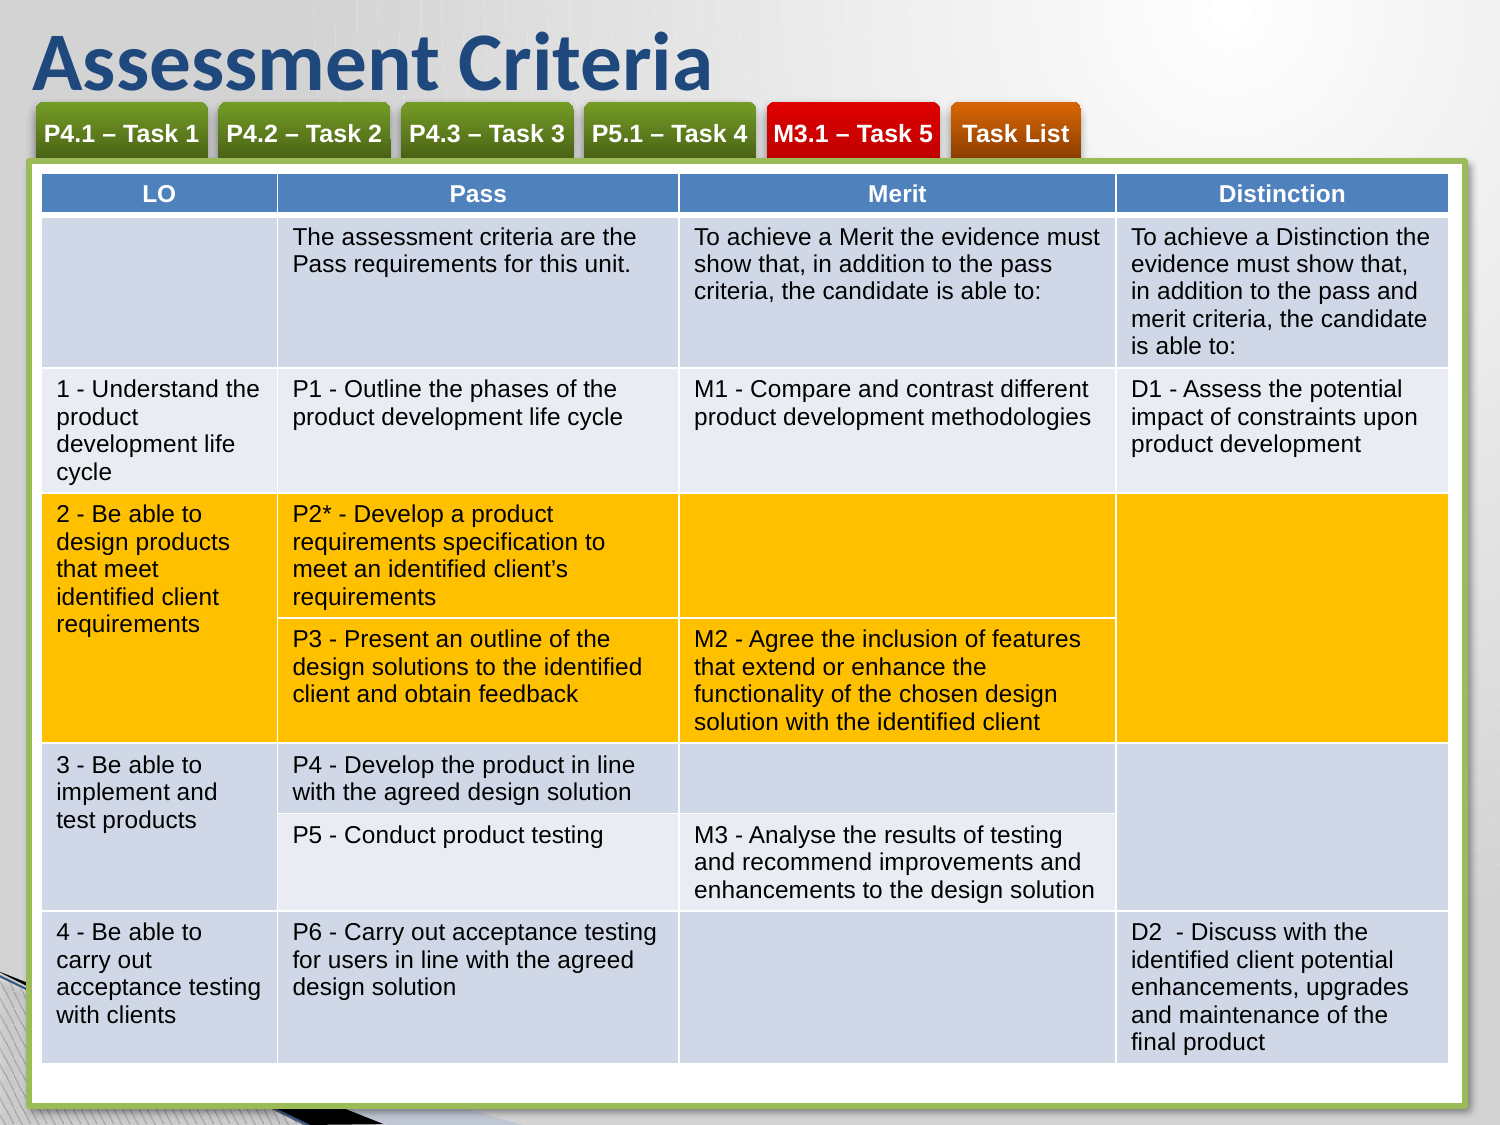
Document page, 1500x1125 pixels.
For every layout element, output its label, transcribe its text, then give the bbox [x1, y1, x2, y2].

table_cell D2 - Discuss with the identified client potential enhancements, upgrades and maintenance of the final product [1117, 912, 1448, 1063]
table_cell 1 - Understand the product development life cycle [42, 369, 277, 492]
table_cell [680, 494, 1115, 617]
table_cell P4 - Develop the product in line with the agreed design solution [278, 744, 678, 813]
table_cell M2 - Agree the inclusion of features that extend or enhance the functionality of the chosen design solution with the identified client [680, 619, 1115, 742]
table_cell [680, 912, 1115, 1063]
table_cell 3 - Be able to implement and test products [42, 744, 277, 910]
table_cell [1117, 744, 1448, 910]
table_cell P5 - Conduct product testing [278, 814, 678, 910]
table_cell 2 - Be able to design products that meet identified client requirements [42, 494, 277, 742]
table_cell [1117, 494, 1448, 742]
table_header Merit [680, 174, 1115, 212]
table_cell To achieve a Distinction the evidence must show that, in addition to the pass and merit criteria, the candidate is able to: [1117, 218, 1448, 367]
table_cell 4 - Be able to carry out acceptance testing with clients [42, 912, 277, 1063]
table_header LO [42, 174, 277, 212]
table_header Pass [278, 174, 678, 212]
table_cell M1 - Compare and contrast different product development methodologies [680, 369, 1115, 492]
table_cell P3 - Present an outline of the design solutions to the identified client and obtain feedback [278, 619, 678, 742]
table_cell D1 - Assess the potential impact of constraints upon product development [1117, 369, 1448, 492]
table_cell To achieve a Merit the evidence must show that, in addition to the pass criteria, the candidate is able to: [680, 218, 1115, 367]
picture [281, 1114, 303, 1125]
table_cell The assessment criteria are the Pass requirements for this unit. [278, 218, 678, 367]
table_cell M3 - Analyse the results of testing and recommend improvements and enhancements to the design solution [680, 814, 1115, 910]
table_cell P1 - Outline the phases of the product development life cycle [278, 369, 678, 492]
table_cell P6 - Carry out acceptance testing for users in line with the agreed design solution [278, 912, 678, 1063]
table_cell [680, 744, 1115, 813]
title Assessment Criteria [17, 0, 1282, 114]
table_cell [42, 218, 277, 367]
table_cell P2* - Develop a product requirements specification to meet an identified client’s requirements [278, 494, 678, 617]
table_header Distinction [1117, 174, 1448, 212]
